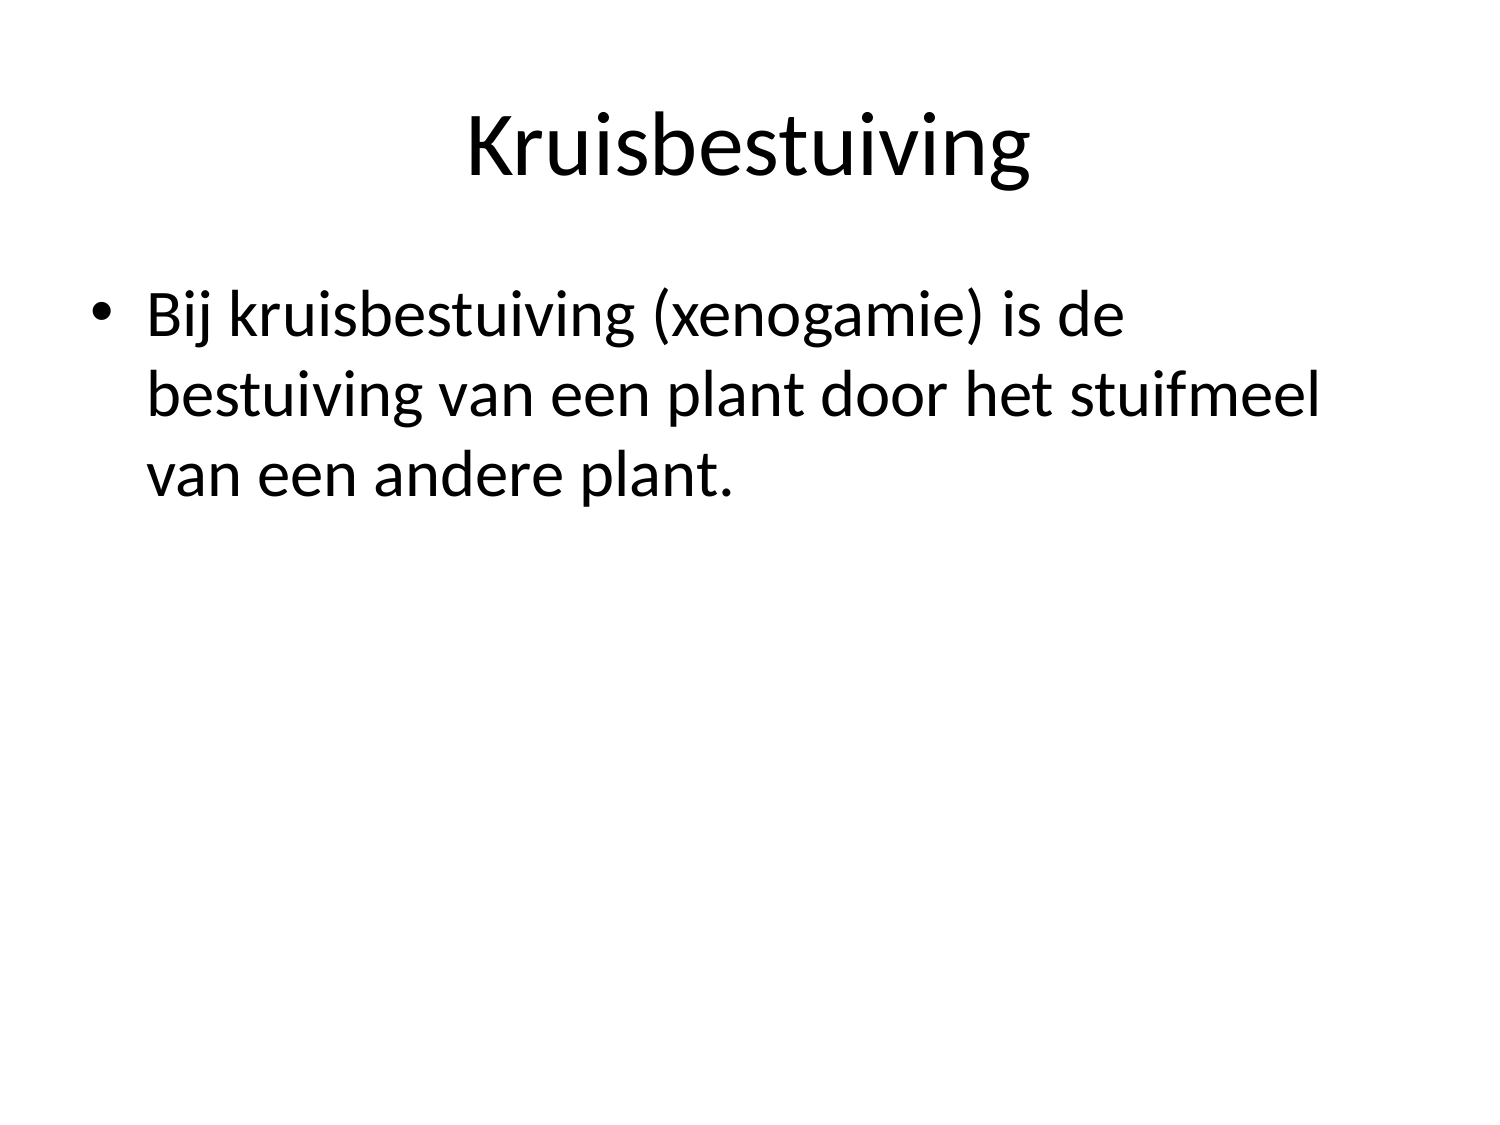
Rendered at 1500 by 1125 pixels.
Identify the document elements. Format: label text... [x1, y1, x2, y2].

list Bij kruisbestuiving (xenogamie) is de bestuiving van een plant door het stuifmeel van een andere plant. [75, 262, 1425, 1005]
title Kruisbestuiving [75, 45, 1425, 233]
